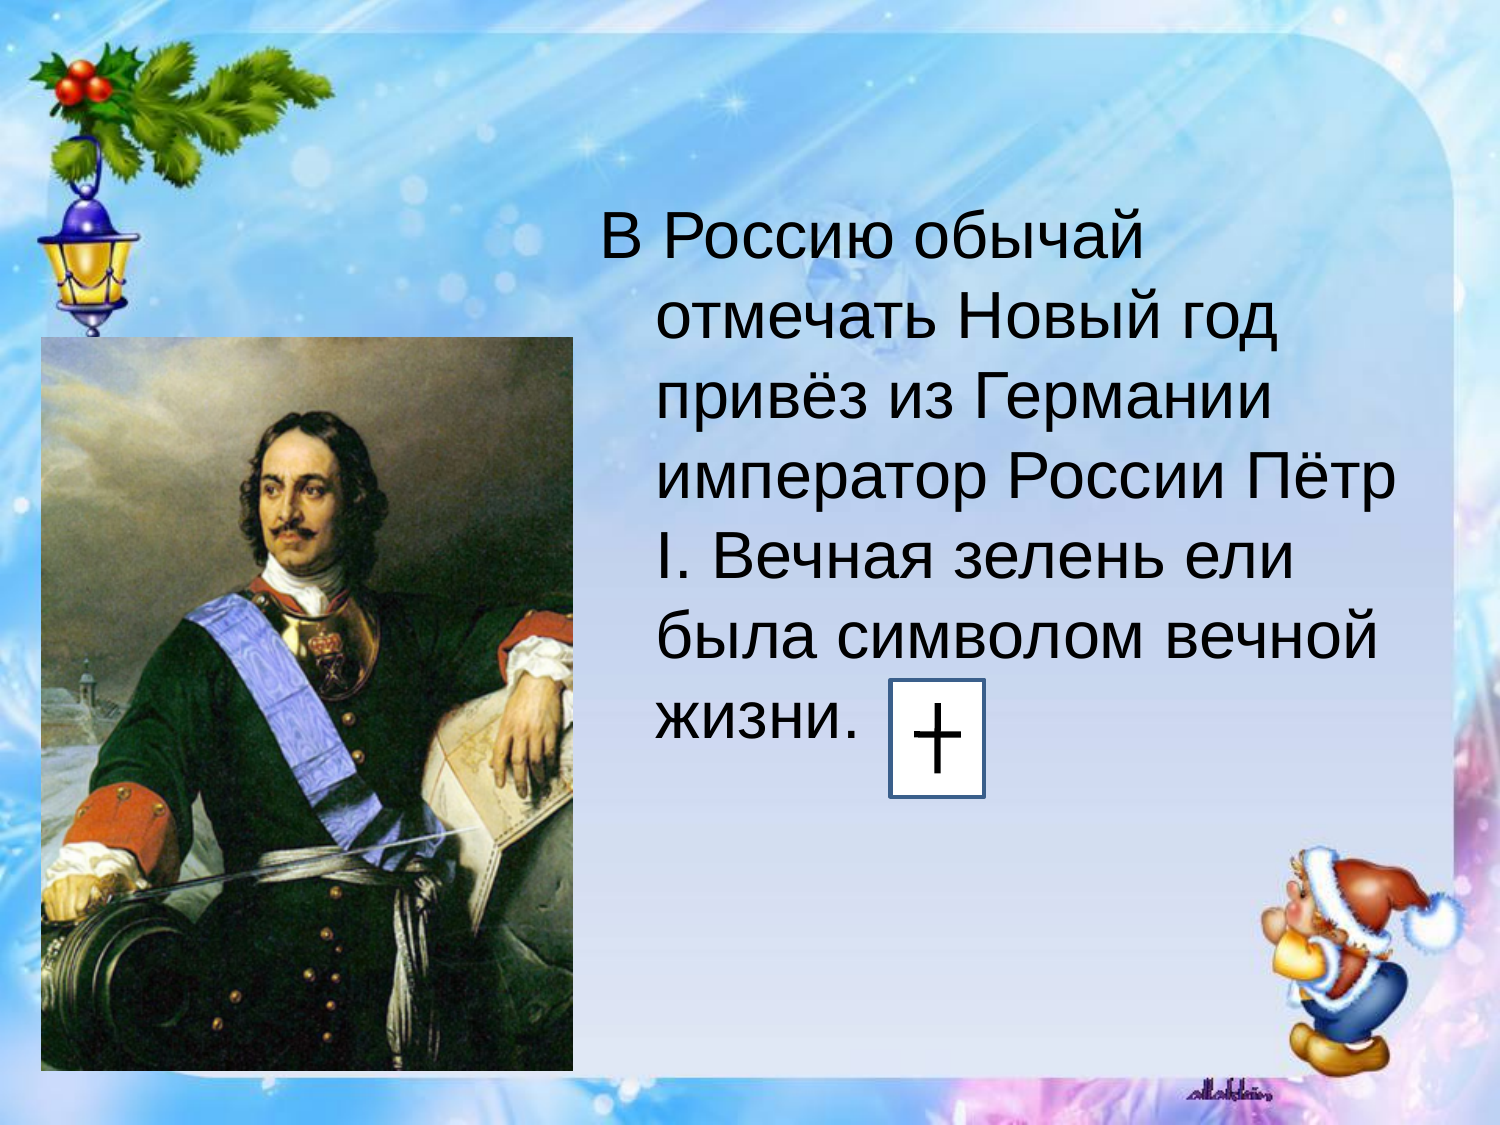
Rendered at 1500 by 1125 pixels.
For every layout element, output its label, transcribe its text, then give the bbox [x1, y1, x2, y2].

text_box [890, 679, 985, 797]
list В Россию обычай отмечать Новый год привёз из Германии император России Пётр I. Вечная зелень ели была символом вечной жизни. [584, 184, 1448, 1048]
picture [0, 0, 1500, 1125]
